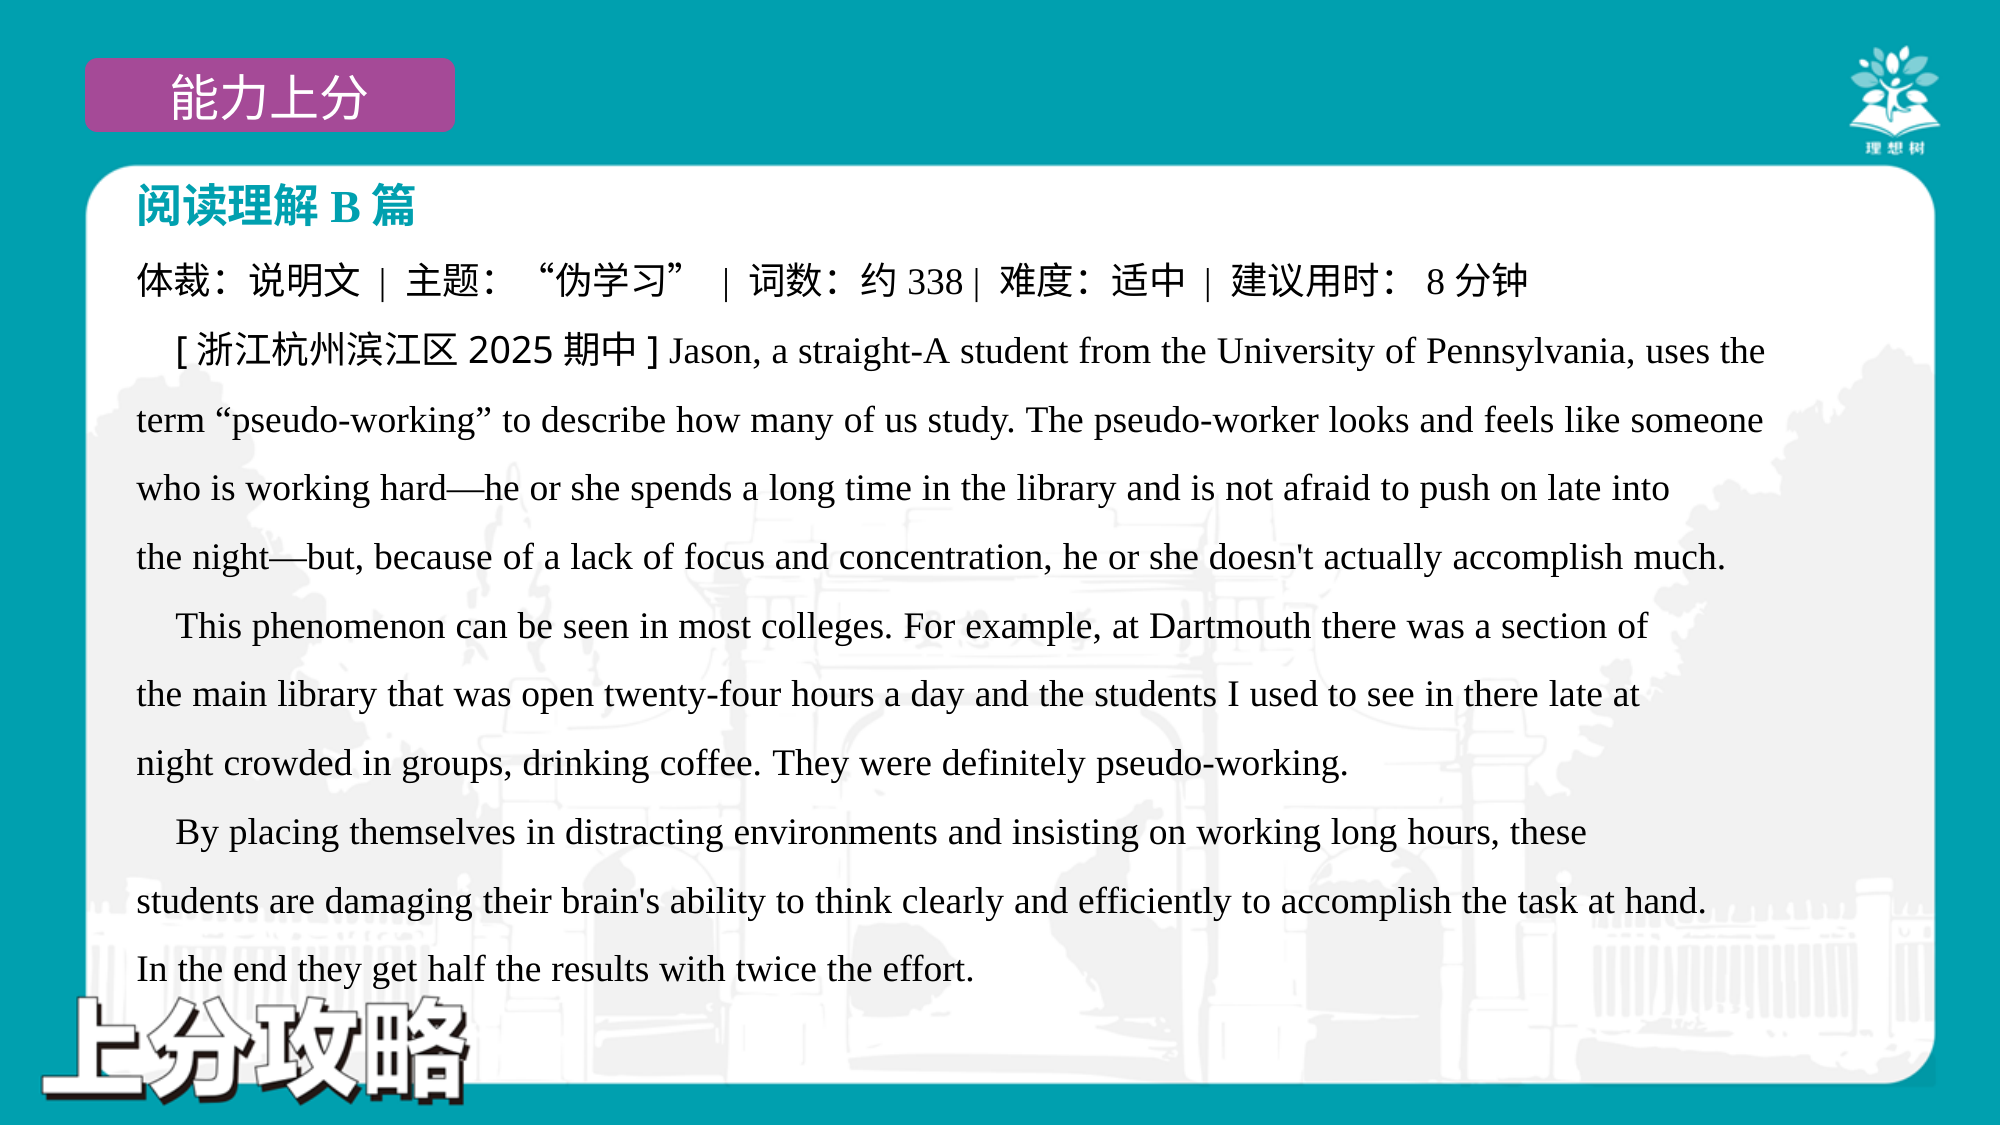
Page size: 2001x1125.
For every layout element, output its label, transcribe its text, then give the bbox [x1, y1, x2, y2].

text_box 阅读理解B篇 [136, 176, 1865, 232]
text_box 体裁：说明文 | 主题：“伪学习” | 词数：约338 | 难度：适中 | 建议用时：8分钟 [浙江杭州滨江区2025期中] Jason, a straight-A student from the University of Pennsylvania, uses the term “pseudo-working” to describe how many of us study. The pseudo-worker looks and feels like someone who is working hard—he or she spends a long time in the library and is not afraid to push on late into the night—but, because of a lack of focus and concentration, he or she doesn't actually accomplish much. This phenomenon can be seen in most colleges. For example, at Dartmouth there was a section of the main library that was open twenty-four hours a day and the students I used to see in there late at night crowded in groups, drinking coffee. They were definitely pseudo-working. By placing themselves in distracting environments and insisting on working long hours, these students are damaging their brain's ability to think clearly and efficiently to accomplish the task at hand. In the end they get half the results with twice the effort. [136, 233, 1865, 990]
picture [0, 0, 2000, 1125]
